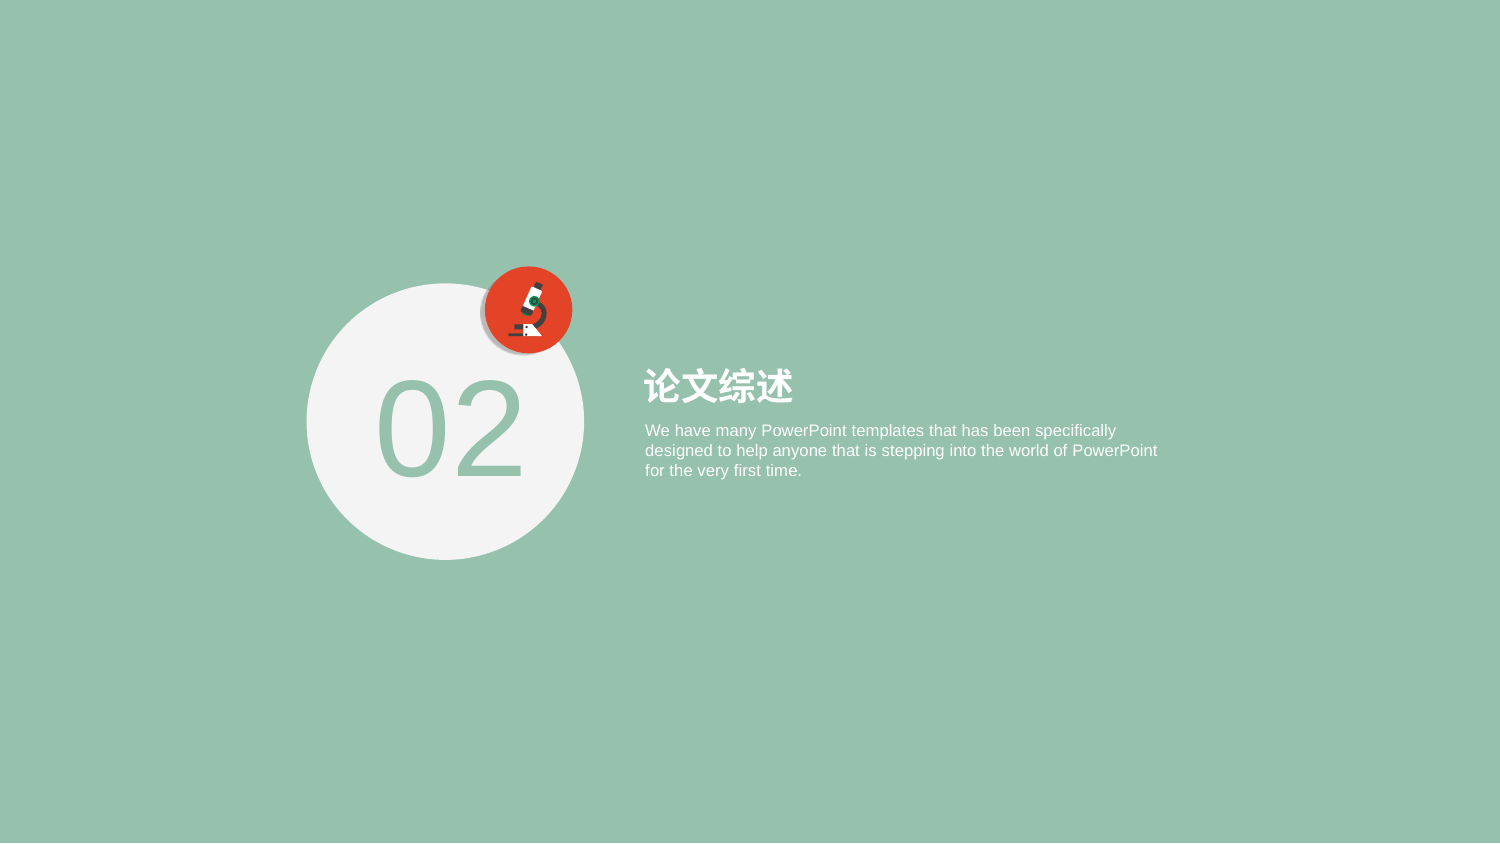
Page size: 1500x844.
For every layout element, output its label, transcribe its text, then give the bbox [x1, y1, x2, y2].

text_box We have many PowerPoint templates that has been specifically designed to help anyone that is stepping into the world of PowerPoint for the very first time. [630, 412, 1174, 487]
text_box [306, 283, 551, 560]
text_box 02 [348, 331, 554, 512]
text_box [554, 362, 585, 508]
text_box 论文综述 [643, 362, 1135, 408]
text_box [484, 266, 573, 354]
